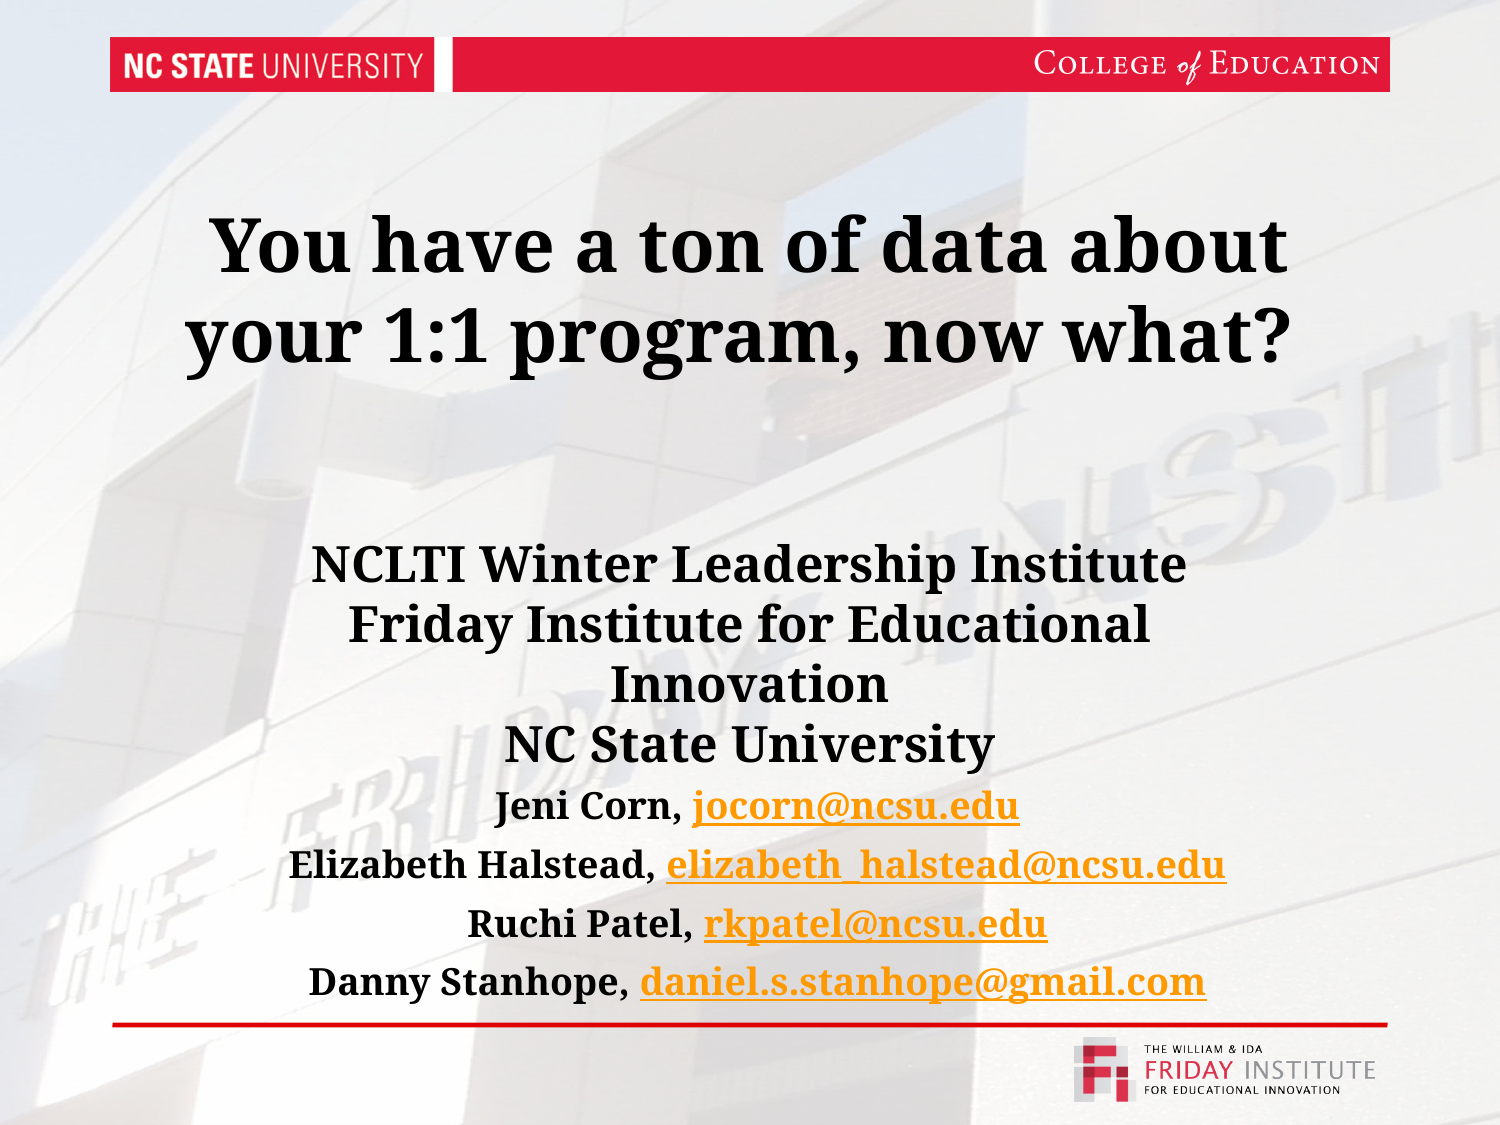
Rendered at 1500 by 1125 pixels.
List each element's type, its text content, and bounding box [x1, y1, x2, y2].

subtitle Jeni Corn, jocorn@ncsu.edu Elizabeth Halstead, elizabeth_halstead@ncsu.edu Ruchi Patel, rkpatel@ncsu.edu Danny Stanhope, daniel.s.stanhope@gmail.com [162, 774, 1363, 988]
title You have a ton of data about your 1:1 program, now what? [112, 149, 1388, 426]
text_box NCLTI Winter Leadership Institute Friday Institute for Educational Innovation NC State University [224, 524, 1275, 780]
picture [0, 0, 1500, 1125]
